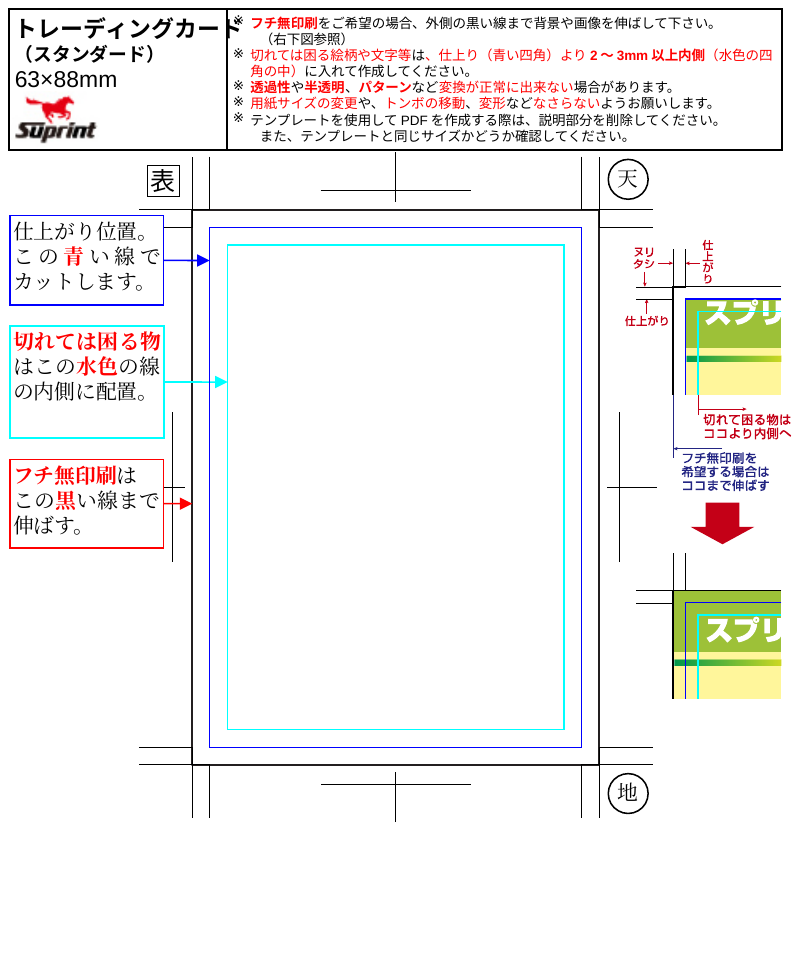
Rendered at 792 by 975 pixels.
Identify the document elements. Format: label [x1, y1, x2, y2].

picture [11, 91, 101, 148]
